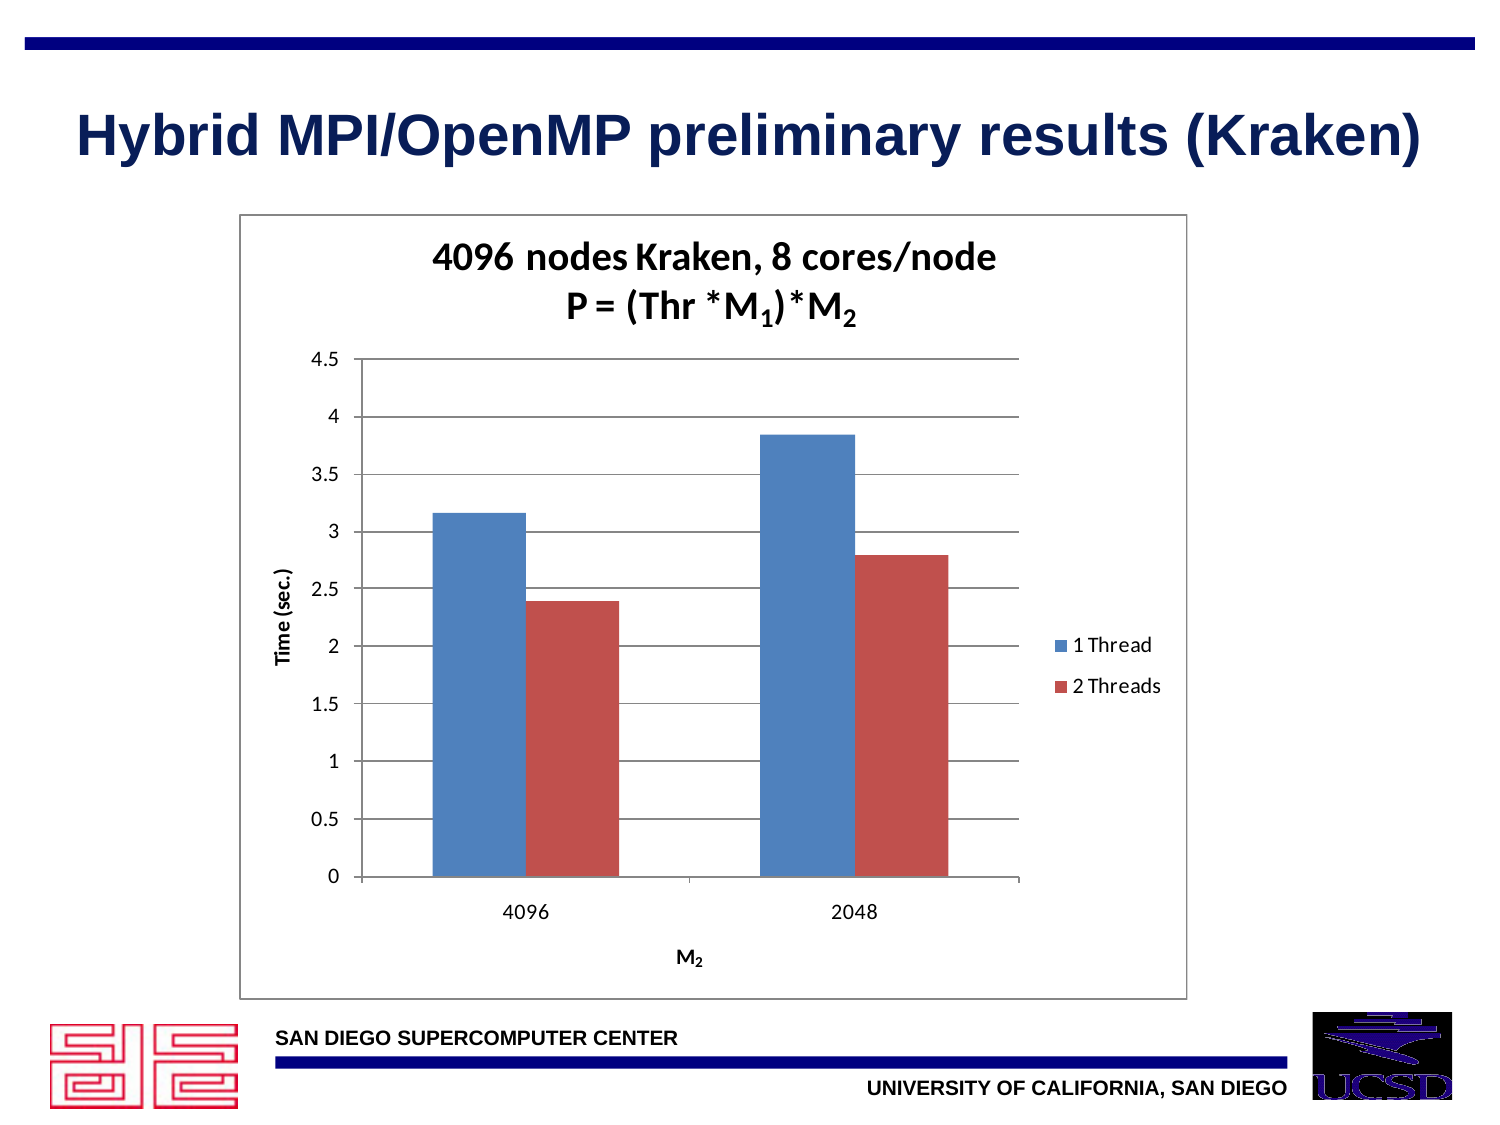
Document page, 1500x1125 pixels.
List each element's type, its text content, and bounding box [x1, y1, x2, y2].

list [237, 212, 1188, 1000]
title Hybrid MPI/OpenMP preliminary results (Kraken) [24, 49, 1476, 222]
picture [50, 1024, 238, 1109]
